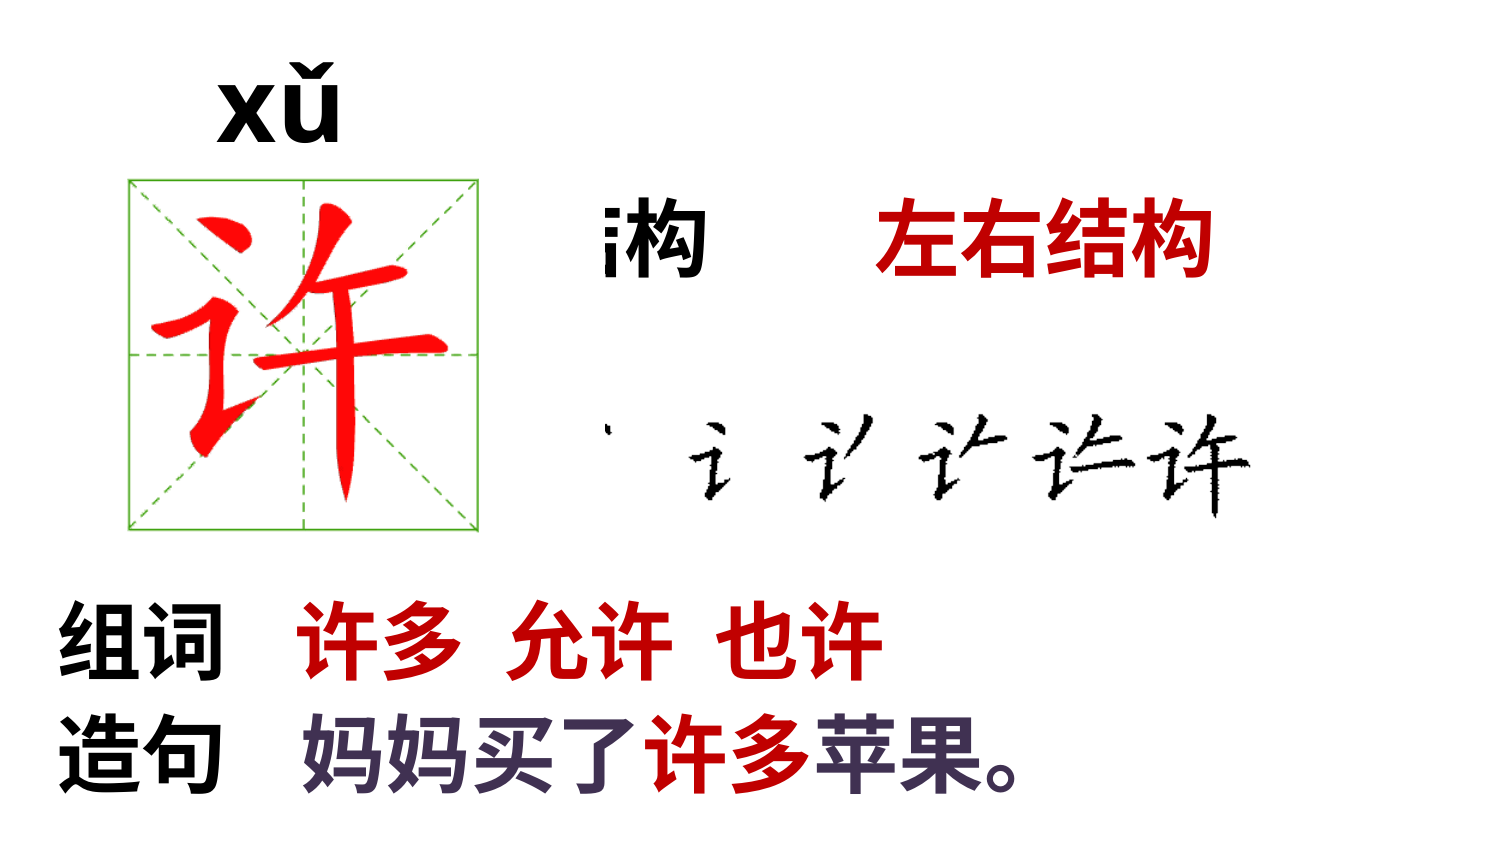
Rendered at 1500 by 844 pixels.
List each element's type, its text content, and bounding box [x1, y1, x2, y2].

text_box 妈妈买了许多苹果。 [249, 695, 1462, 810]
text_box 左右结构 [862, 179, 1277, 293]
text_box 造句 [44, 695, 249, 810]
picture [5, 150, 1255, 571]
text_box 组词 [44, 582, 292, 695]
text_box 许多 允许 也许 [292, 582, 1178, 695]
text_box xǔ [129, 32, 434, 149]
text_box 结构 [608, 179, 813, 293]
